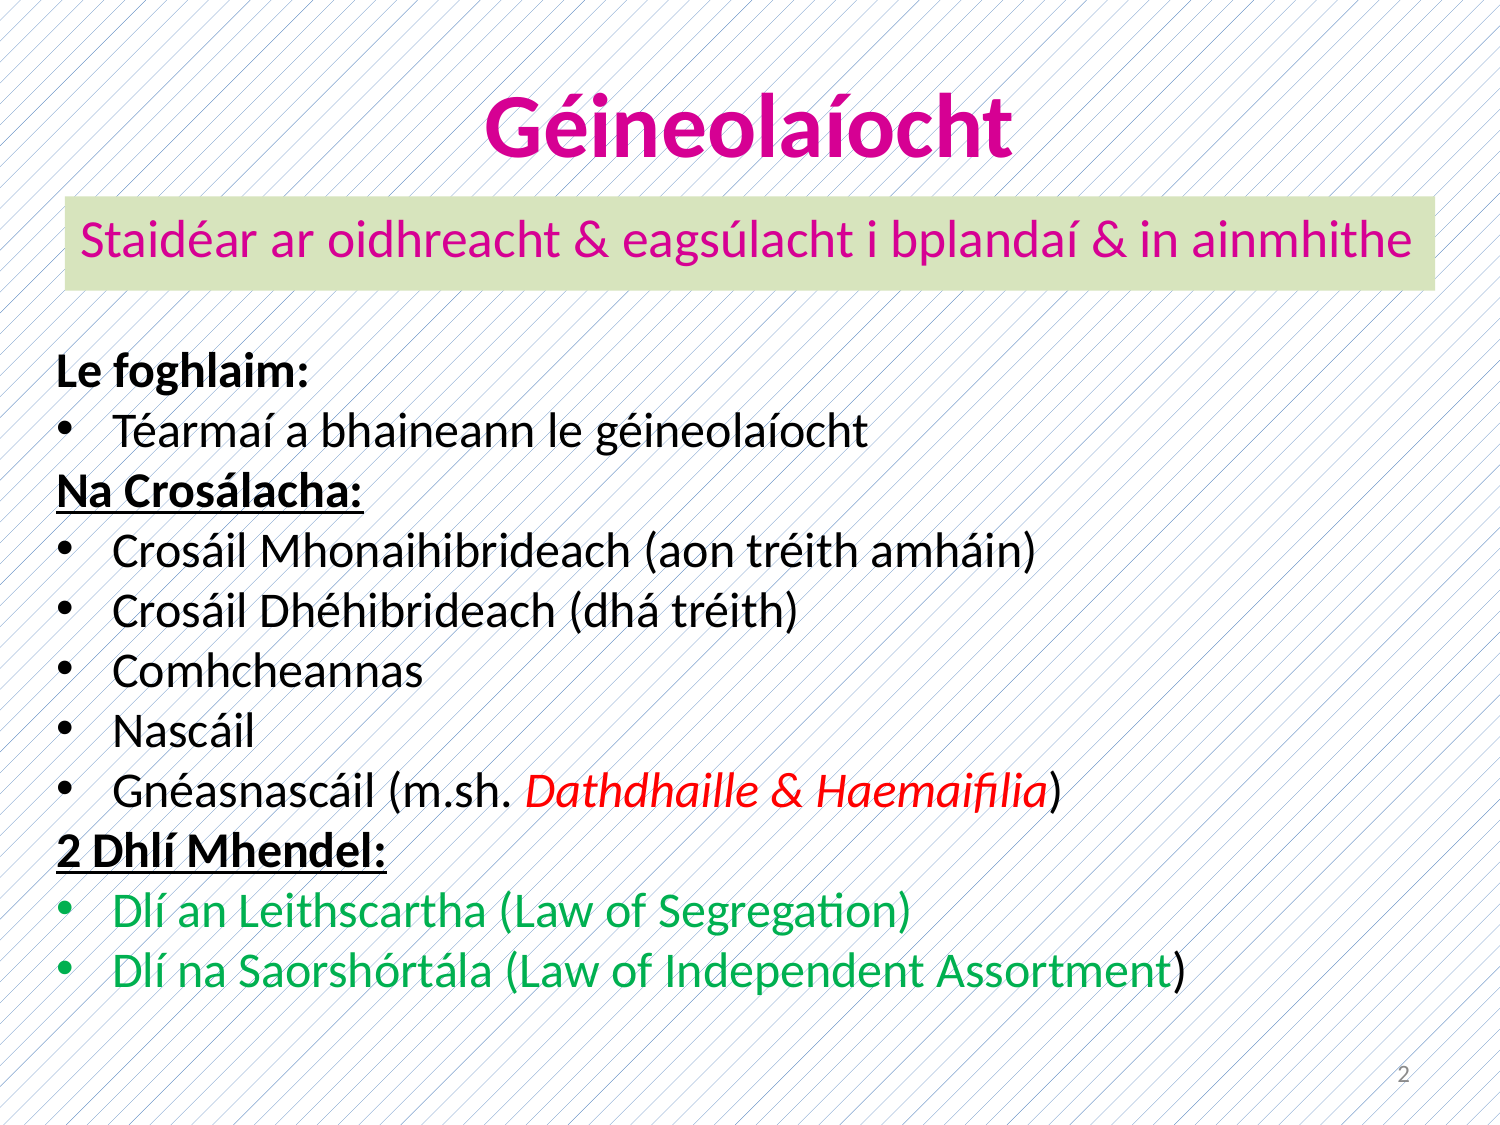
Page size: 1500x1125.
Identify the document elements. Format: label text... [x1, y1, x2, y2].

title Géineolaíocht [75, 45, 1425, 196]
list Staidéar ar oidhreacht & eagsúlacht i bplandaí & in ainmhithe [64, 196, 1436, 291]
text_box Le foghlaim: Téarmaí a bhaineann le géineolaíocht Na Crosálacha: Crosáil Mhonaihibrideach (aon tréith amháin) Crosáil Dhéhibrideach (dhá tréith) Comhcheannas Nascáil Gnéasnascáil (m.sh. Dathdhaille & Haemaifilia) 2 Dhlí Mhendel: Dlí an Leithscartha (Law of Segregation) Dlí na Saorshórtála (Law of Independent Assortment) [41, 330, 1365, 1006]
slide_number 2 [1074, 1042, 1425, 1103]
